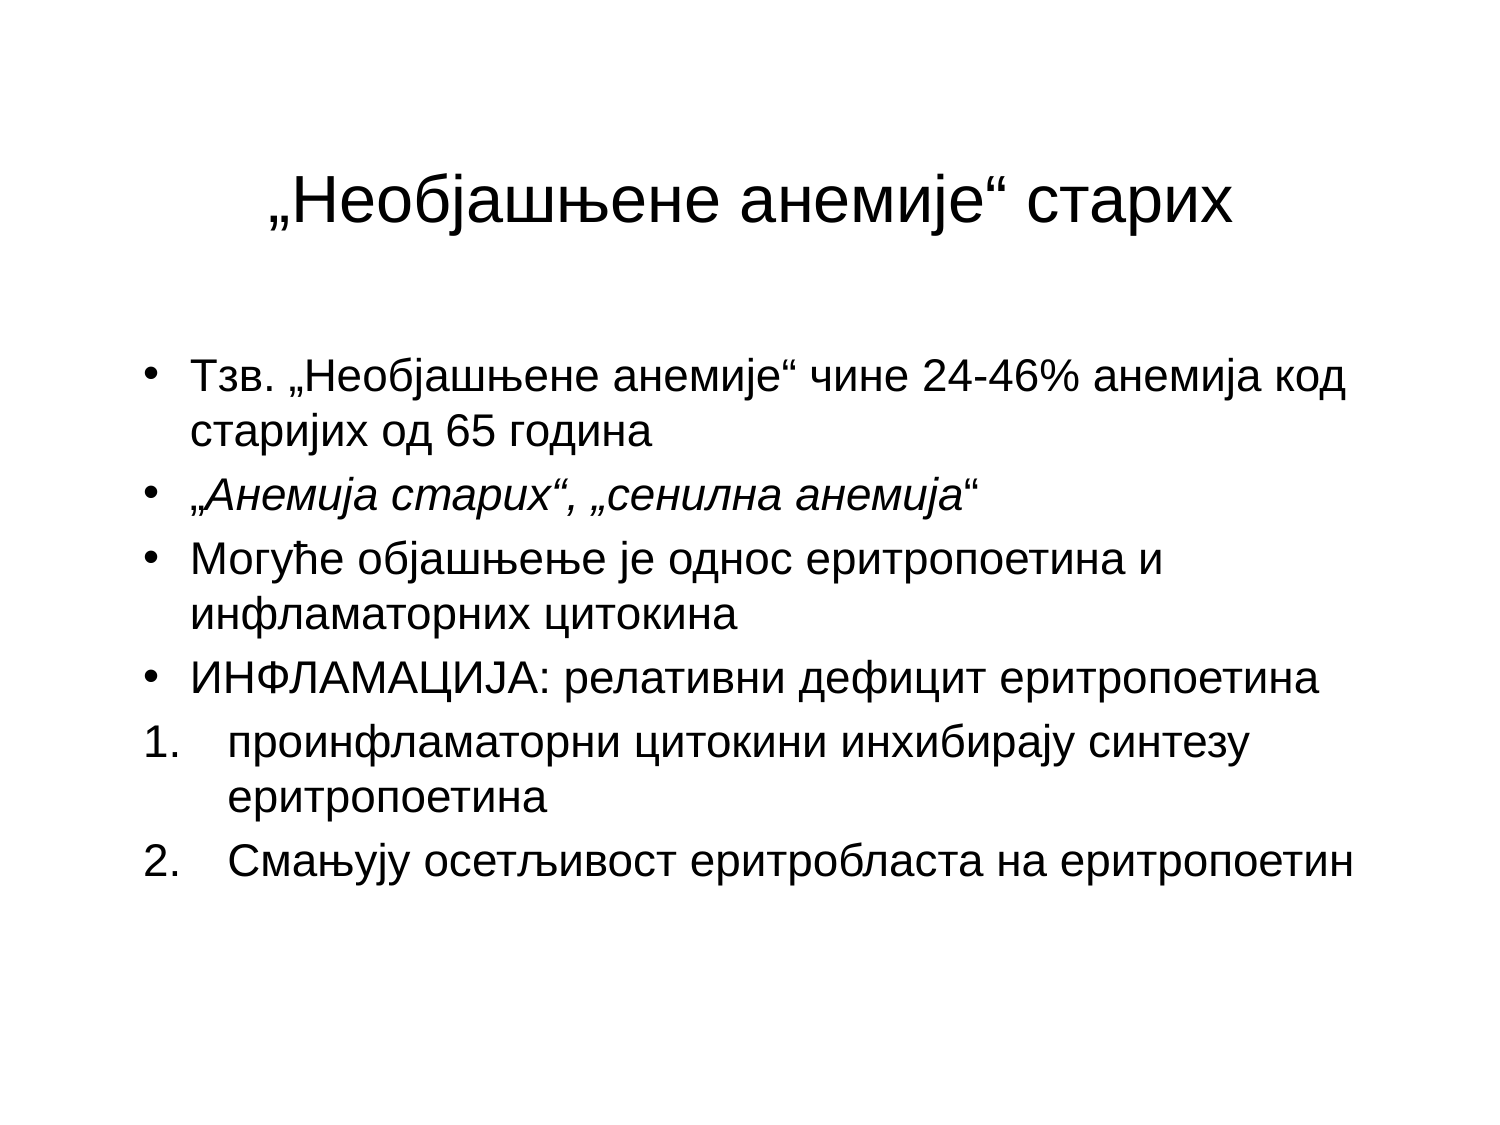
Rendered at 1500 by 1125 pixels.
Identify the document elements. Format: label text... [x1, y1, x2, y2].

list Тзв. „Необјашњене анемије“ чине 24-46% анемија код старијих од 65 година „Aнемија старих“, „сенилна анемија“ Могуће објашњење је однос еритропоетина и инфламаторних цитокина ИНФЛАМАЦИЈА: релативни дефицит еритропоетина проинфламаторни цитокини инхибирају синтезу еритропоетина Смањују осетљивост еритробласта на еритропоетин [53, 338, 1404, 905]
title „Необјашњене анемије“ старих [76, 101, 1427, 290]
